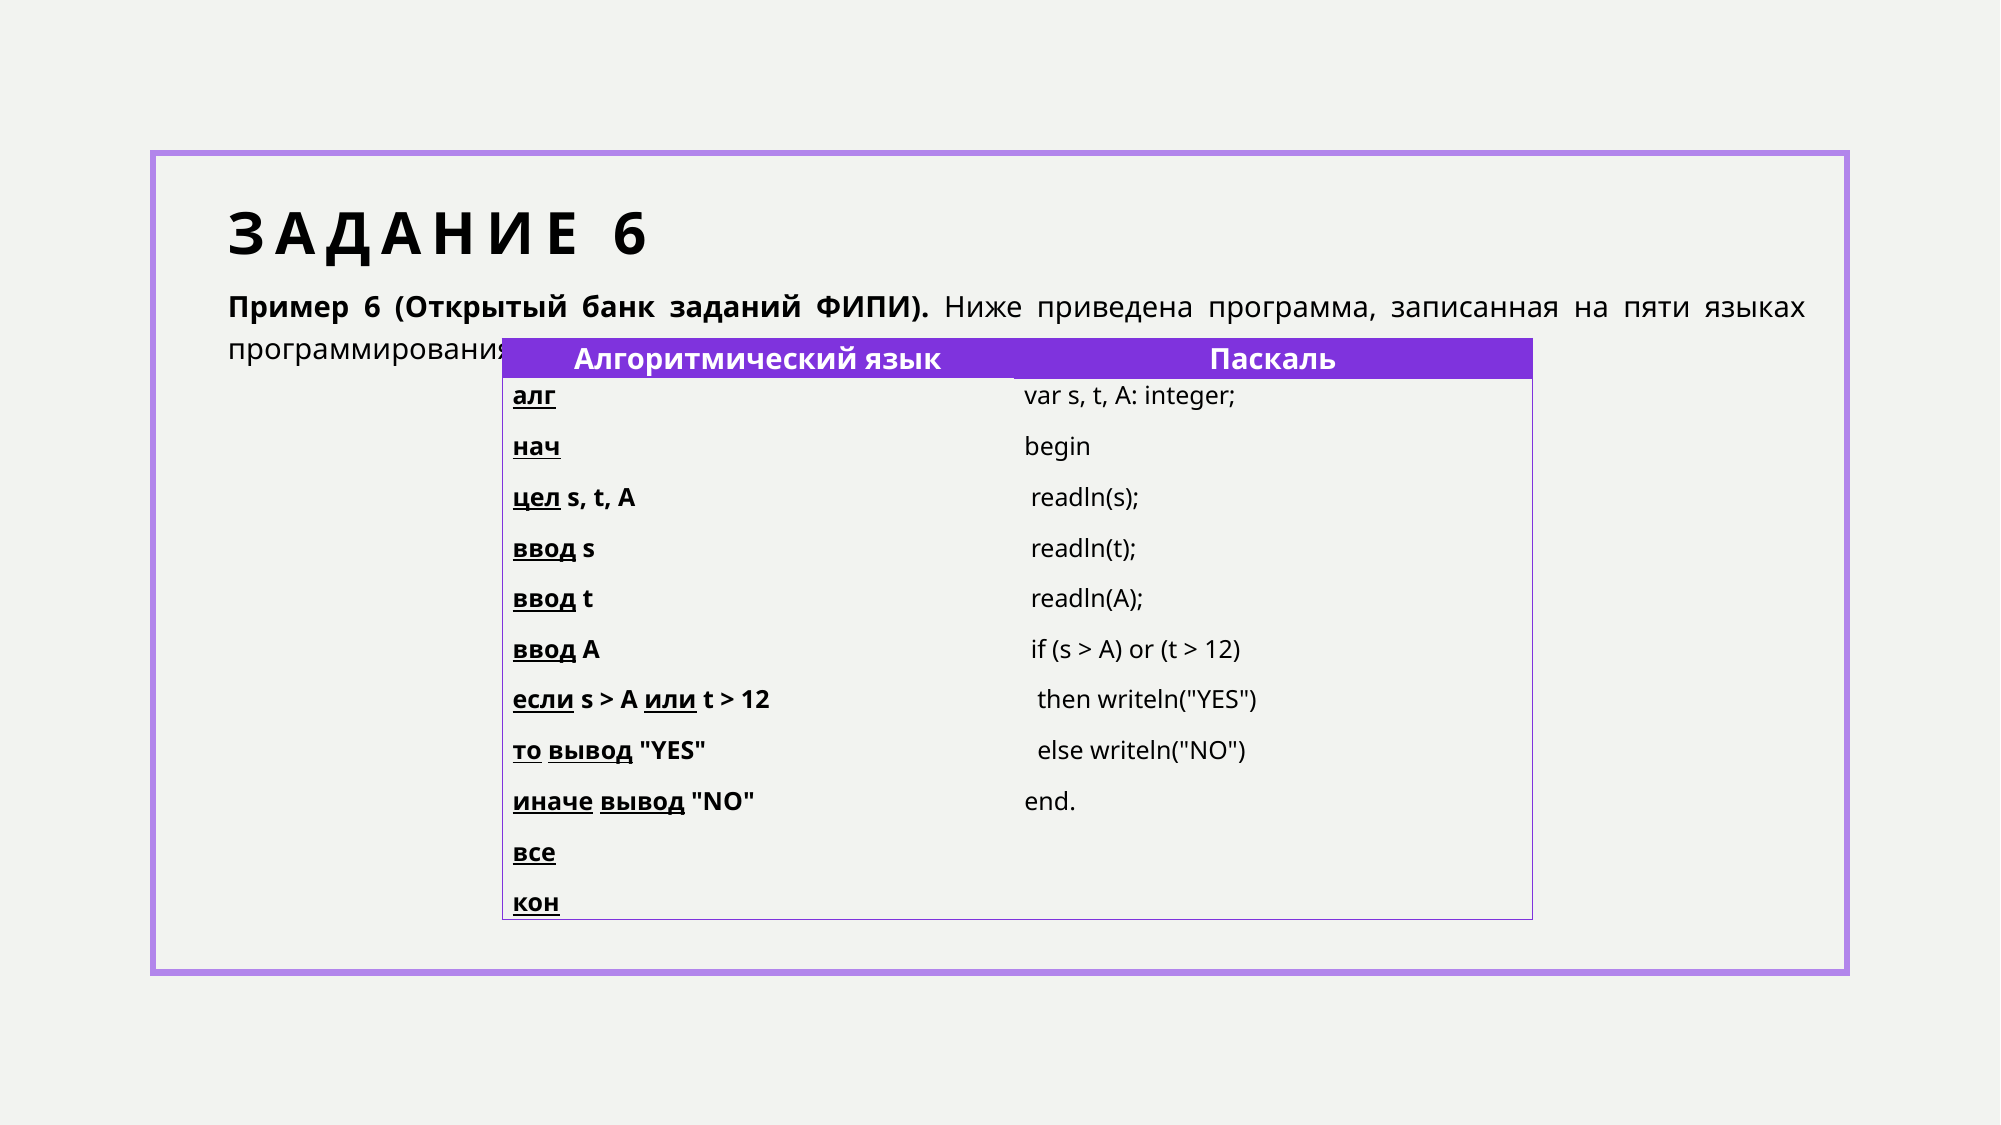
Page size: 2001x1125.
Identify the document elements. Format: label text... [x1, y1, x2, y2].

title Задание 6 [213, 97, 1686, 273]
table_header Алгоритмический язык [503, 339, 1014, 378]
list Пример 6 (Открытый банк заданий ФИПИ). Ниже приведена программа, записанная на пяти языках программирования. [213, 273, 1822, 376]
table_header Паскаль [1014, 339, 1532, 378]
table_cell var s, t, A: integer; begin readln(s); readln(t); readln(A); if (s > A) or (t > 12) then writeln("YES") else writeln("NO") end. [1014, 379, 1532, 919]
table_cell алг нач цел s, t, A ввод s ввод t ввод A если s > A или t > 12 то вывод "YES" иначе вывод "NO" все кон [503, 378, 1014, 919]
